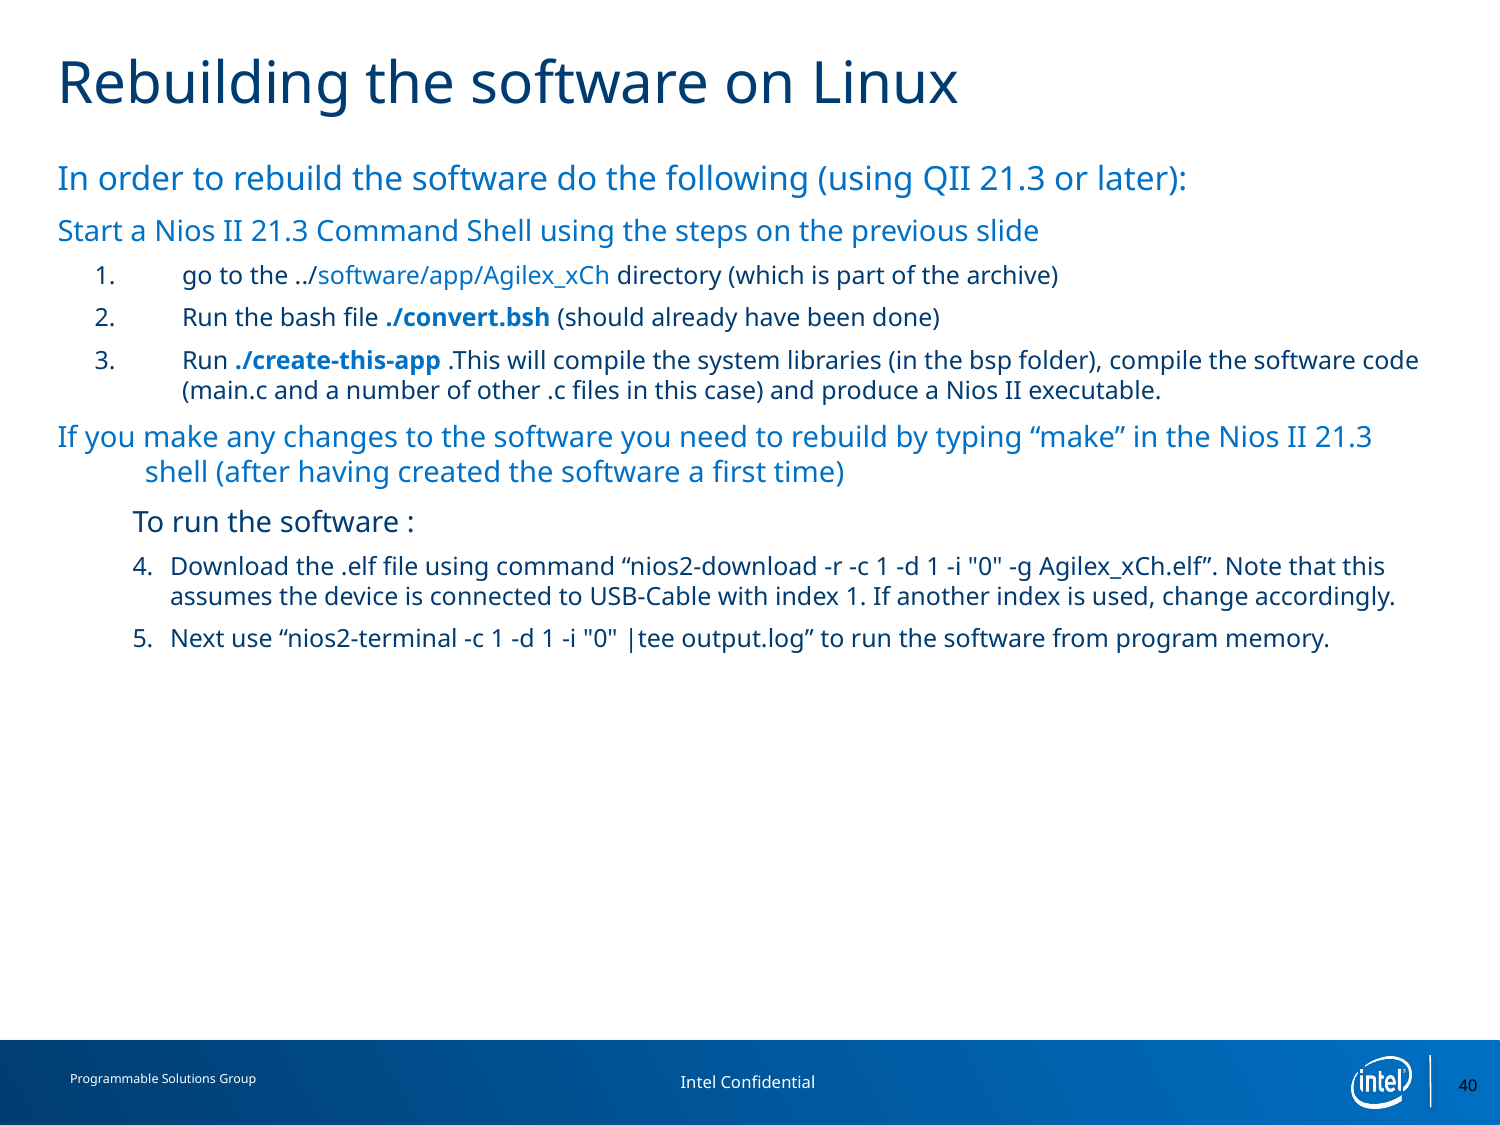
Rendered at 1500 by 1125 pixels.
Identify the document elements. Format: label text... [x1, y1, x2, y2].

list In order to rebuild the software do the following (using QII 21.3 or later): Start a Nios II 21.3 Command Shell using the steps on the previous slide go to the ../software/app/Agilex_xCh directory (which is part of the archive) Run the bash file ./convert.bsh (should already have been done) Run ./create-this-app .This will compile the system libraries (in the bsp folder), compile the software code (main.c and a number of other .c files in this case) and produce a Nios II executable. If you make any changes to the software you need to rebuild by typing “make” in the Nios II 21.3 shell (after having created the software a first time) To run the software : Download the .elf file using command “nios2-download -r -c 1 -d 1 -i "0" -g Agilex_xCh.elf”. Note that this assumes the device is connected to USB-Cable with index 1. If another index is used, change accordingly. Next use “nios2-terminal -c 1 -d 1 -i "0" |tee output.log” to run the software from program memory. [57, 157, 1425, 995]
slide_number 40 [1127, 1055, 1478, 1116]
title Rebuilding the software on Linux [57, 44, 1425, 157]
